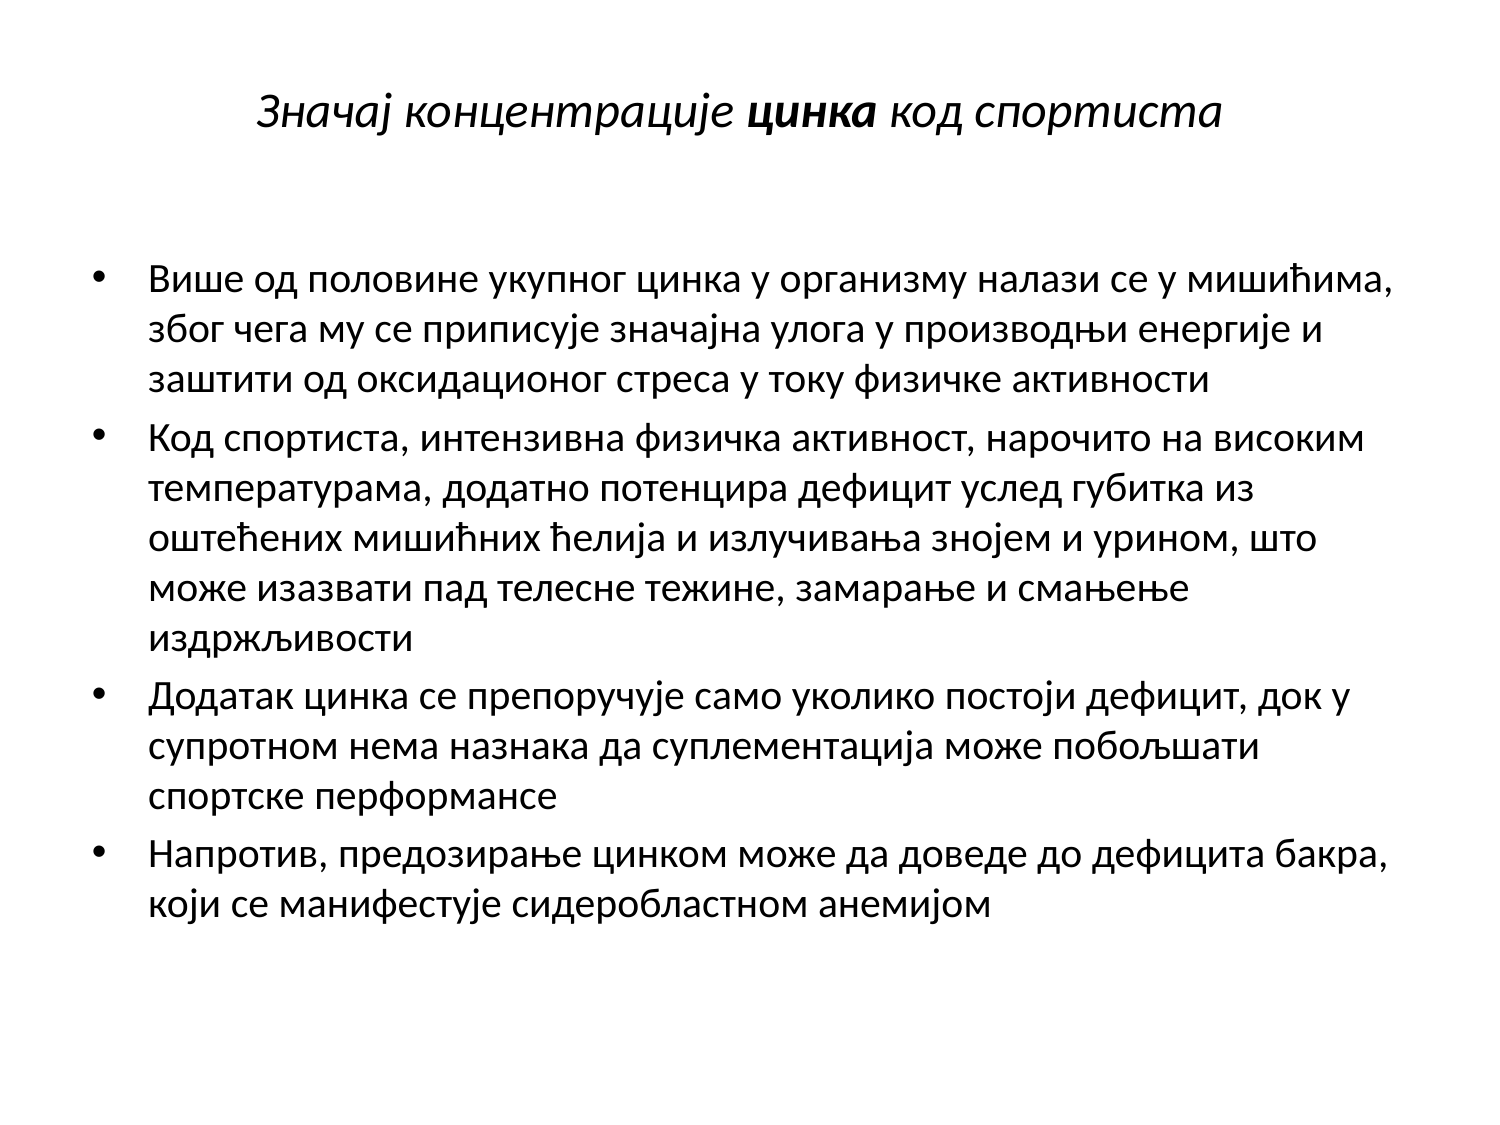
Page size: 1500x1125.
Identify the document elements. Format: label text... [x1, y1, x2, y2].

title Значај концентрације цинка код спортиста [64, 78, 1415, 138]
list Више од половине укупног цинка у организму налази се у мишићима, због чега му се приписује значајна улога у производњи енергије и заштити од оксидационог стреса у току физичке активности Код спортиста, интензивна физичка активност, нарочито на високим температурама, додатно потенцира дефицит услед губитка из оштећених мишићних ћелија и излучивања знојем и урином, што може изазвати пад телесне тежине, замарање и смањење издржљивости Додатак цинка се препоручује само уколико постоји дефицит, док у супротном нема назнака да суплементација може побољшати спортске перформансе Напротив, предозирање цинком може да доведе до дефицита бакра, који се манифестује сидеробластном анемијом [76, 243, 1427, 939]
